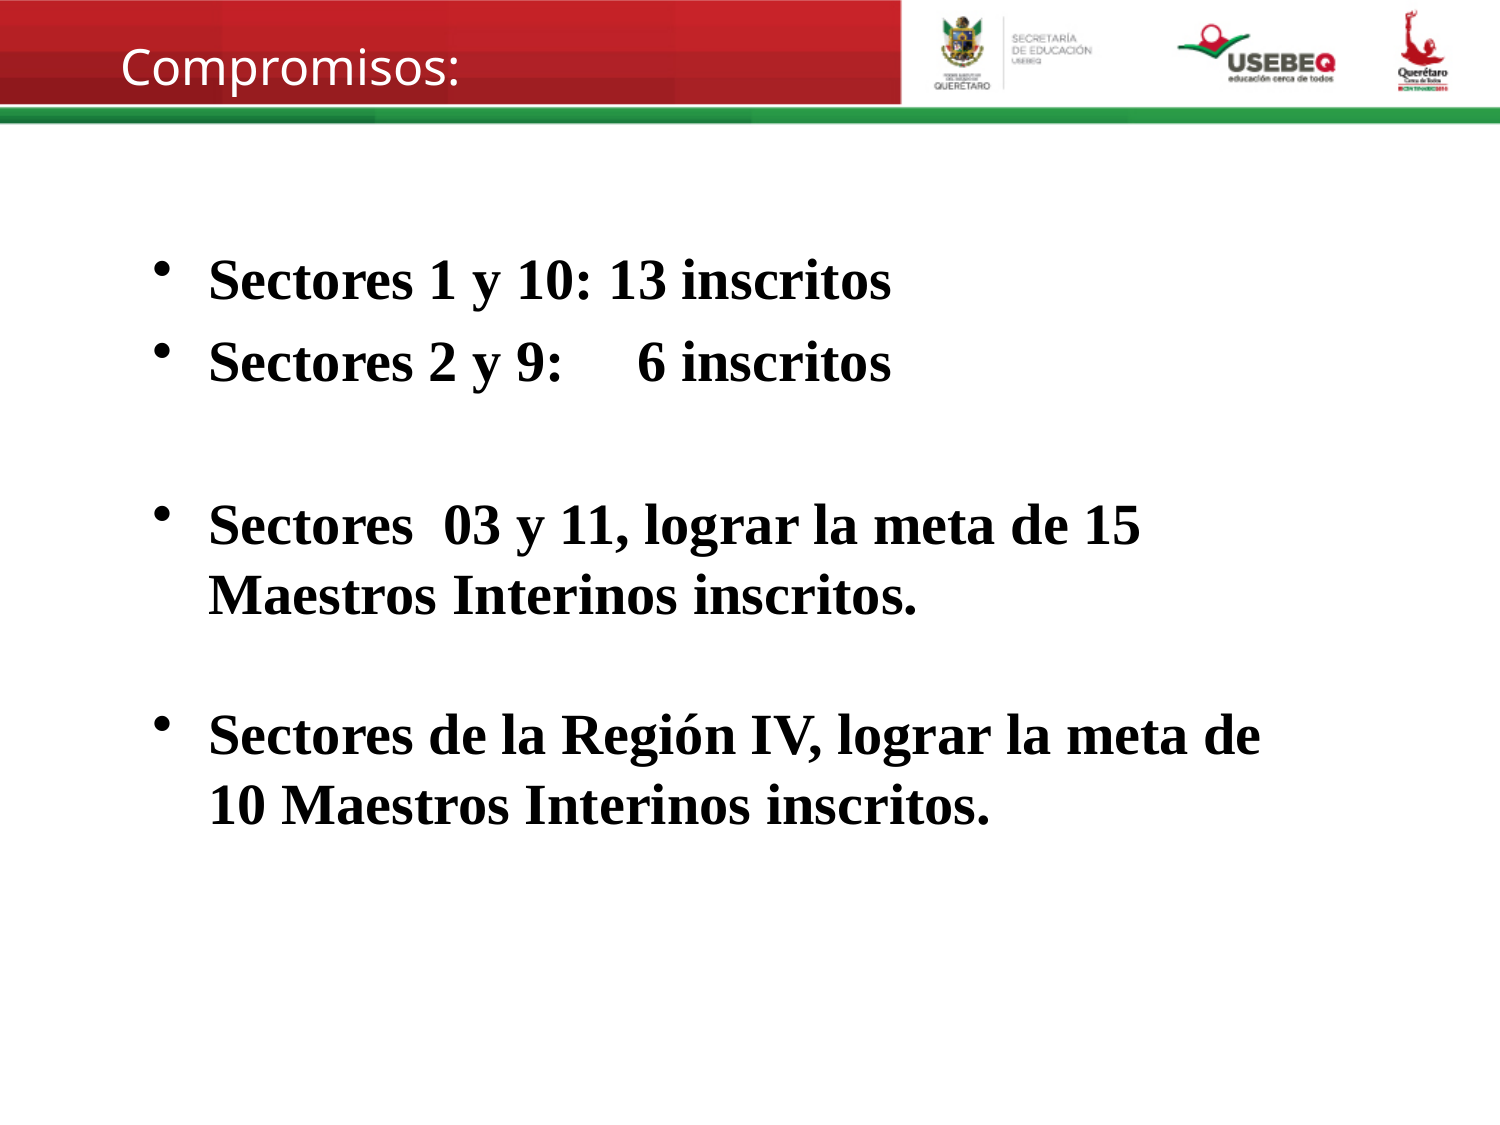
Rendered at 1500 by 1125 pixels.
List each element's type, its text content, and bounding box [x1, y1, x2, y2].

text_box Compromisos: [105, 28, 950, 103]
text_box Sectores 1 y 10: 13 inscritos Sectores 2 y 9: 6 inscritos Sectores 03 y 11, lograr la meta de 15 Maestros Interinos inscritos. Sectores de la Región IV, lograr la meta de 10 Maestros Interinos inscritos. [137, 233, 1342, 900]
picture [0, 0, 1500, 1125]
